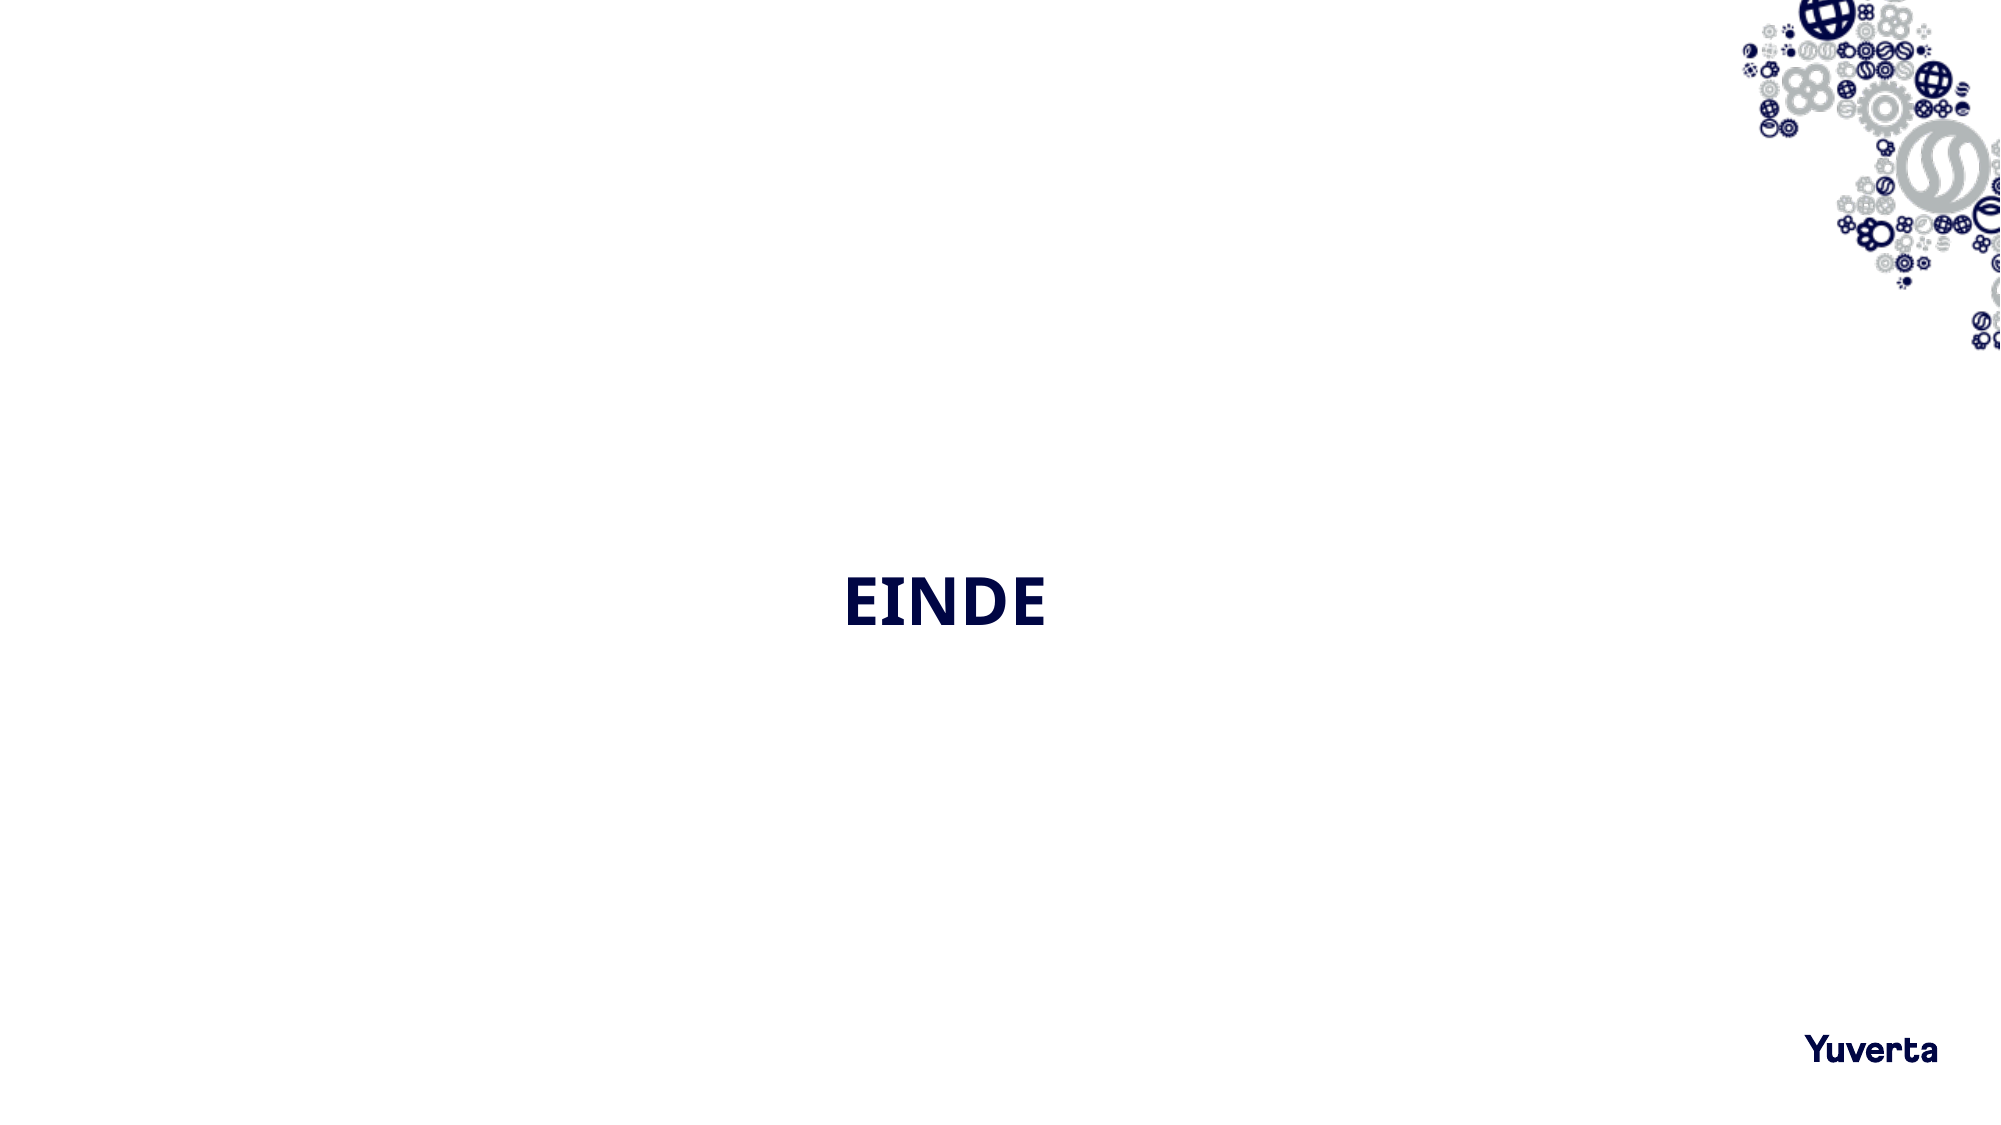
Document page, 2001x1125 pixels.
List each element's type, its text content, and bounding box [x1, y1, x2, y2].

title EINDE [842, 562, 1270, 753]
picture [0, 0, 2000, 1125]
